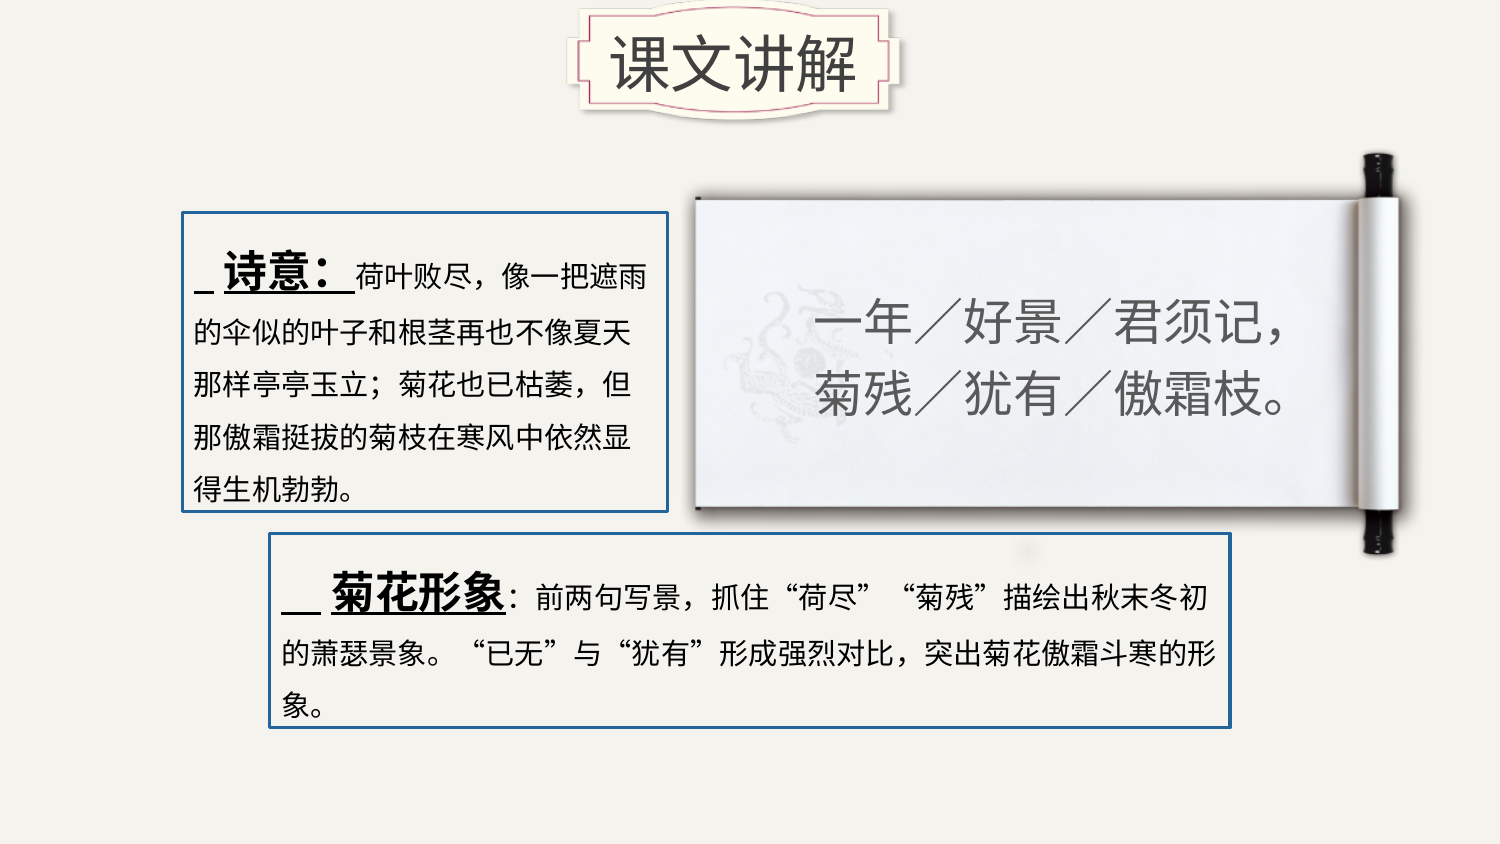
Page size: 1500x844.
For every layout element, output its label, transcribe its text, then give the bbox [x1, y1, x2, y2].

picture [555, 0, 919, 155]
text_box 菊花形象：前两句写景，抓住“荷尽”“菊残”描绘出秋末冬初的萧瑟景象。“已无”与“犹有”形成强烈对比，突出菊花傲霜斗寒的形象。 [269, 533, 1231, 728]
text_box 诗意：荷叶败尽，像一把遮雨的伞似的叶子和根茎再也不像夏天那样亭亭玉立；菊花也已枯萎，但那傲霜挺拔的菊枝在寒风中依然显得生机勃勃。 [182, 212, 667, 512]
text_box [667, 147, 1448, 573]
